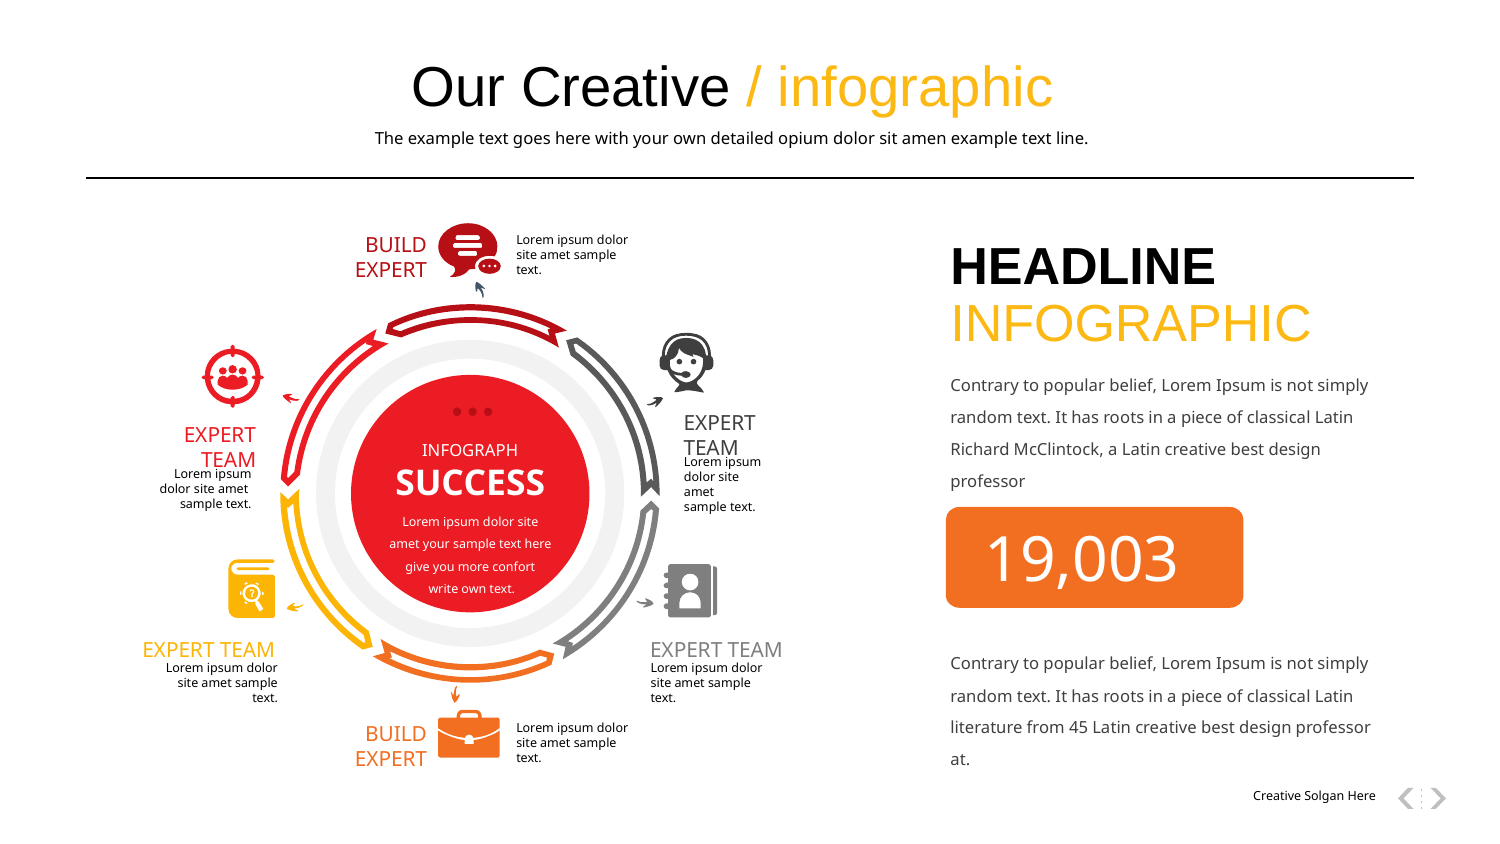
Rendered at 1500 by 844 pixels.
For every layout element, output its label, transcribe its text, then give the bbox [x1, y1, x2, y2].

text_box Our Creative / infographic [335, 44, 1129, 122]
text_box 19,003 [973, 513, 1224, 601]
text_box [98, 223, 833, 765]
text_box [945, 506, 1244, 608]
text_box Contrary to popular belief, Lorem Ipsum is not simply random text. It has roots in a piece of classical Latin Richard McClintock, a Latin creative best design professor [939, 357, 1387, 471]
text_box The example text goes here with your own detailed opium dolor sit amen example text line. [335, 122, 1129, 154]
text_box HEADLINE INFOGRAPHIC [939, 234, 1387, 341]
text_box Contrary to popular belief, Lorem Ipsum is not simply random text. It has roots in a piece of classical Latin literature from 45 Latin creative best design professor at. [939, 635, 1387, 723]
